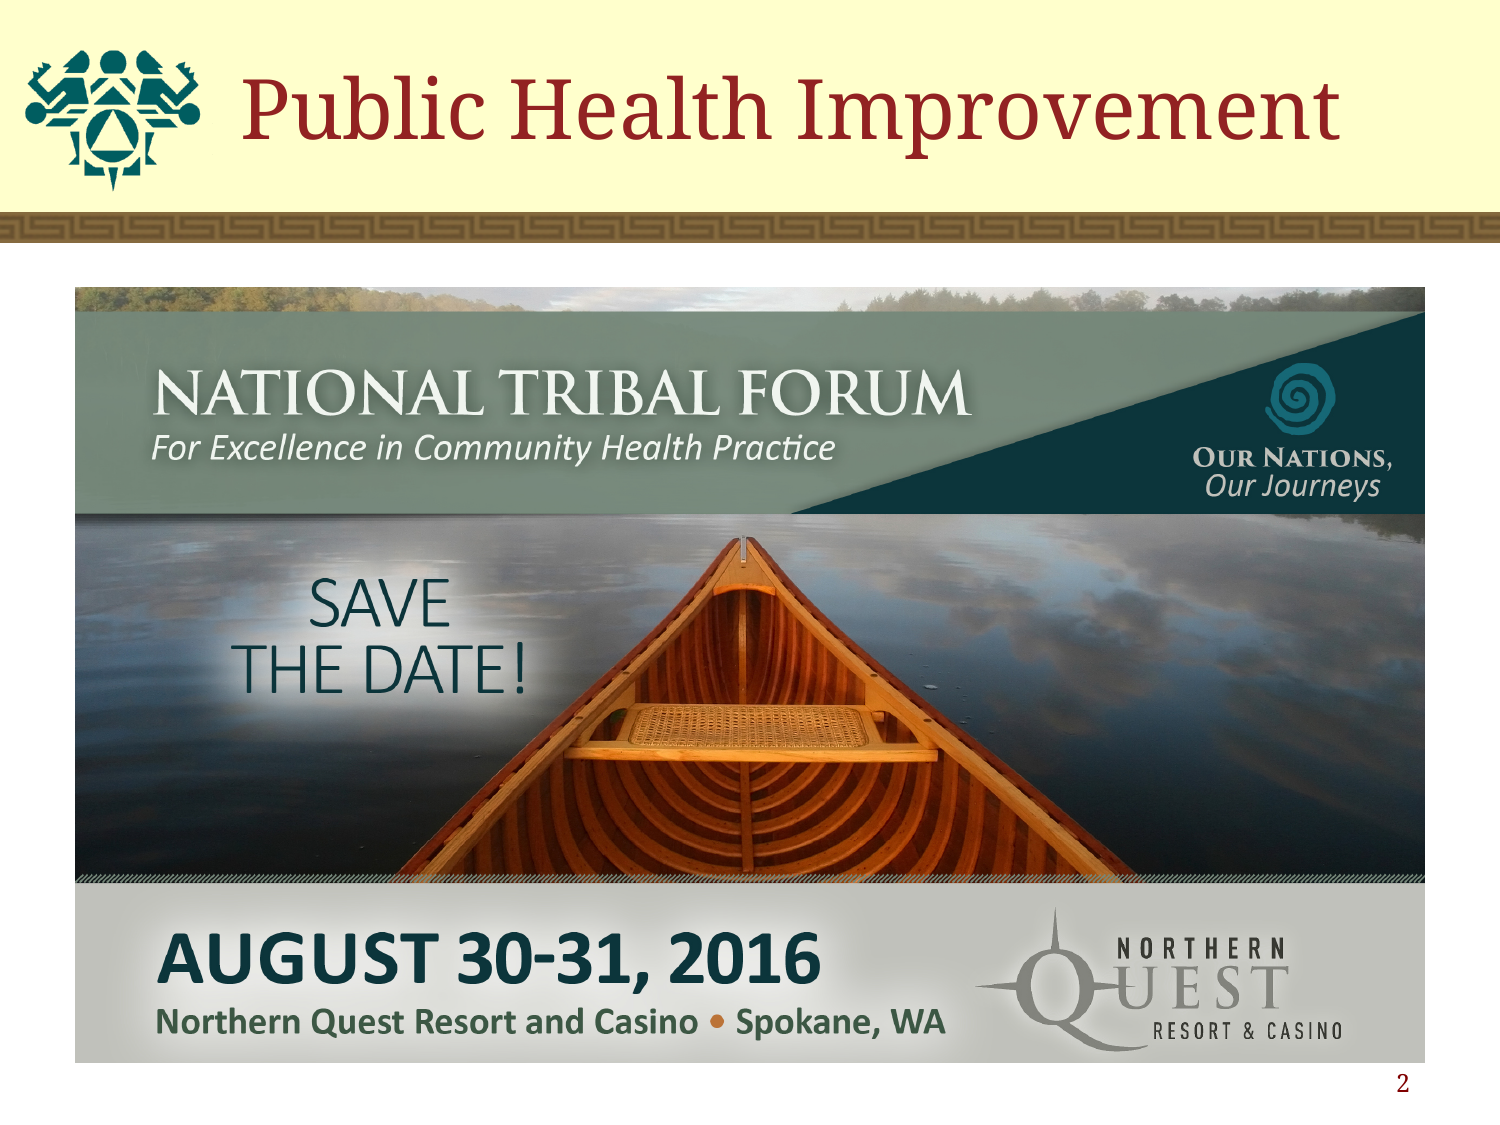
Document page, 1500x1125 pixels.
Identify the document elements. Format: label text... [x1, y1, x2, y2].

picture [0, 212, 1500, 243]
slide_number 2 [1074, 1072, 1426, 1125]
title Public Health Improvement [224, 12, 1426, 201]
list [74, 287, 1426, 1063]
picture [12, 37, 213, 206]
